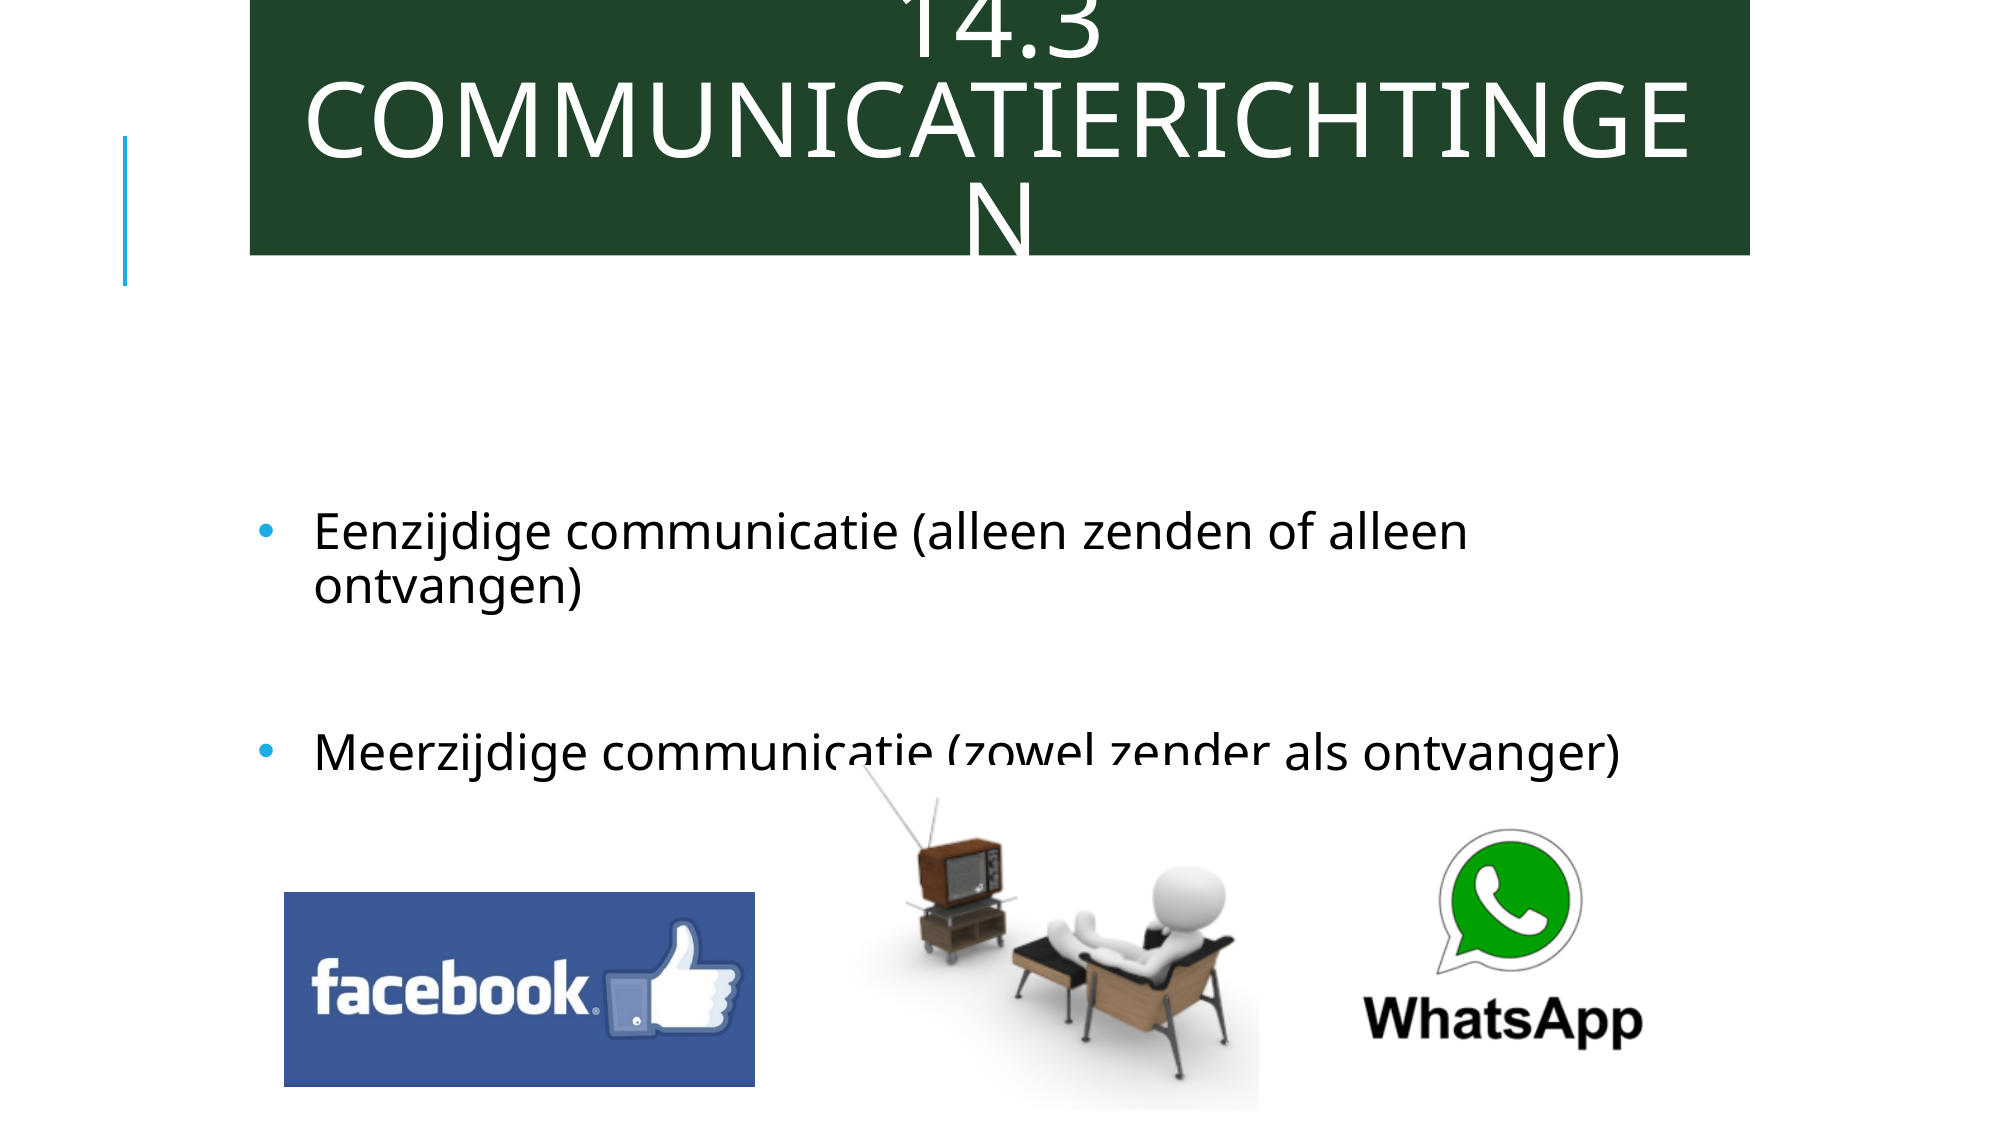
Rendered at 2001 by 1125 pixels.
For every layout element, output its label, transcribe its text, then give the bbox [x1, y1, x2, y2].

list Eenzijdige communicatie (alleen zenden of alleen ontvangen) Meerzijdige communicatie (zowel zender als ontvanger) [249, 256, 1750, 1125]
picture [1330, 822, 1678, 1054]
title 14.3 Communicatierichtingen [249, 0, 1750, 256]
picture [836, 765, 1259, 1110]
picture [284, 892, 755, 1087]
